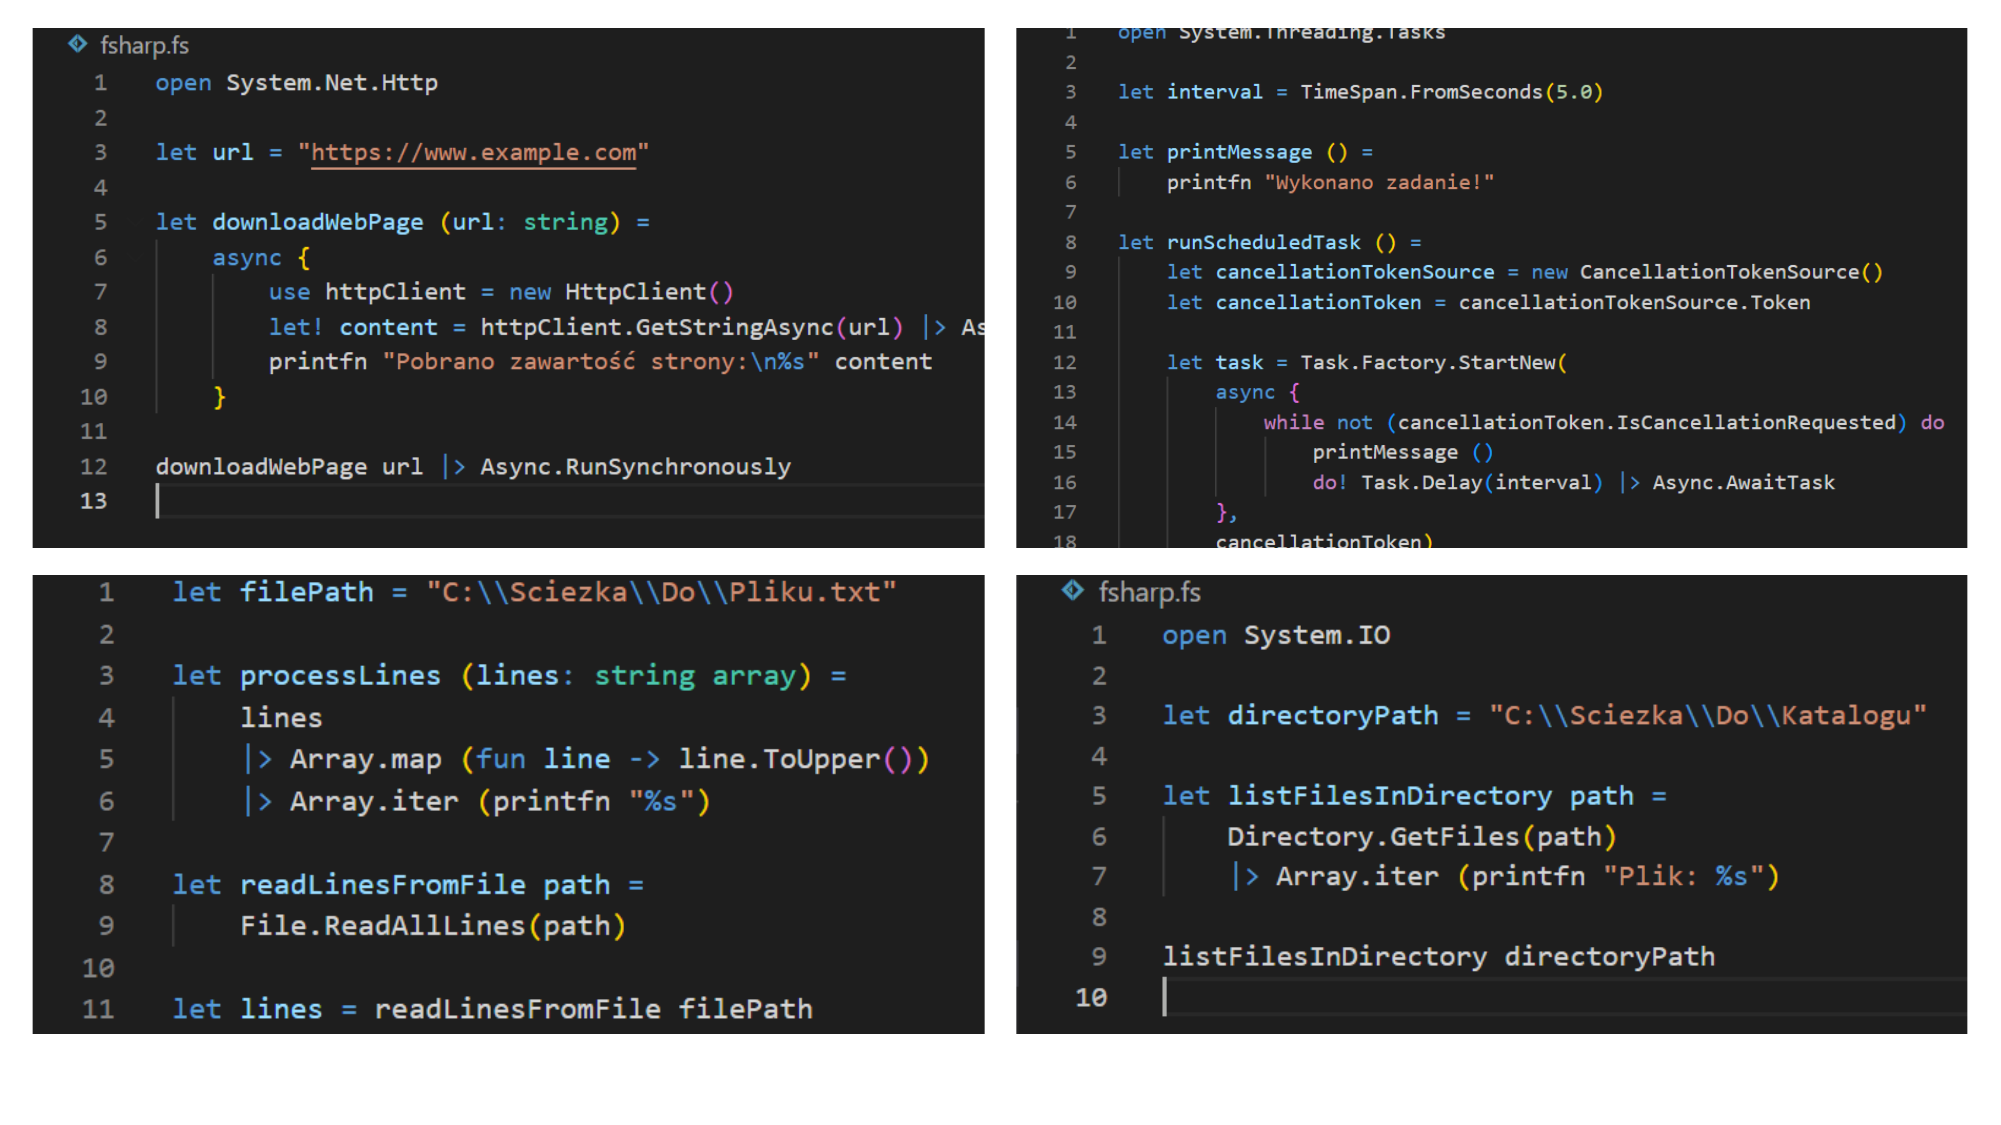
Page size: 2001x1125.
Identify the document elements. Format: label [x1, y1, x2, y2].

picture [1016, 575, 1968, 1034]
picture [32, 575, 985, 1034]
picture [1016, 28, 1968, 548]
picture [32, 28, 985, 548]
text_box [0, 0, 2000, 1125]
